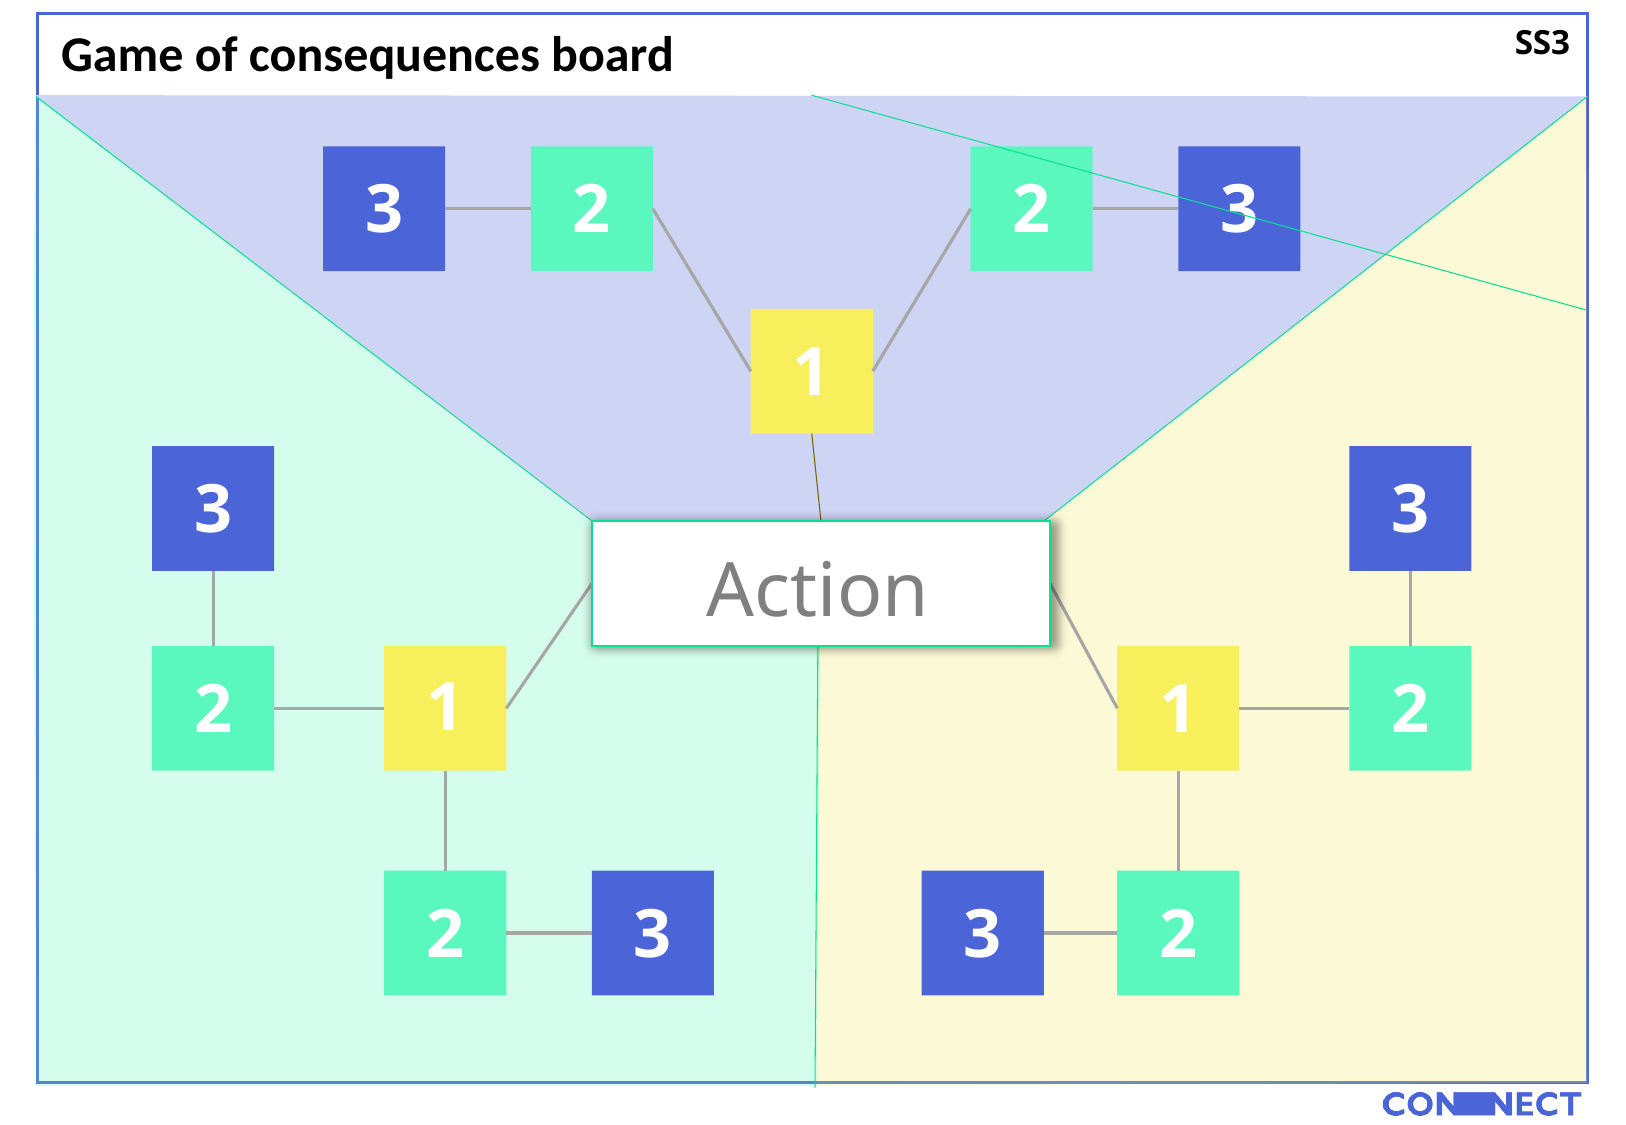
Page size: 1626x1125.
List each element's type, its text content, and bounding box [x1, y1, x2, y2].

picture [1370, 1088, 1588, 1117]
text_box Game of consequences board [46, 14, 1345, 89]
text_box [31, 94, 1588, 1088]
text_box SS3 [1499, 14, 1625, 69]
text_box [36, 13, 1588, 94]
